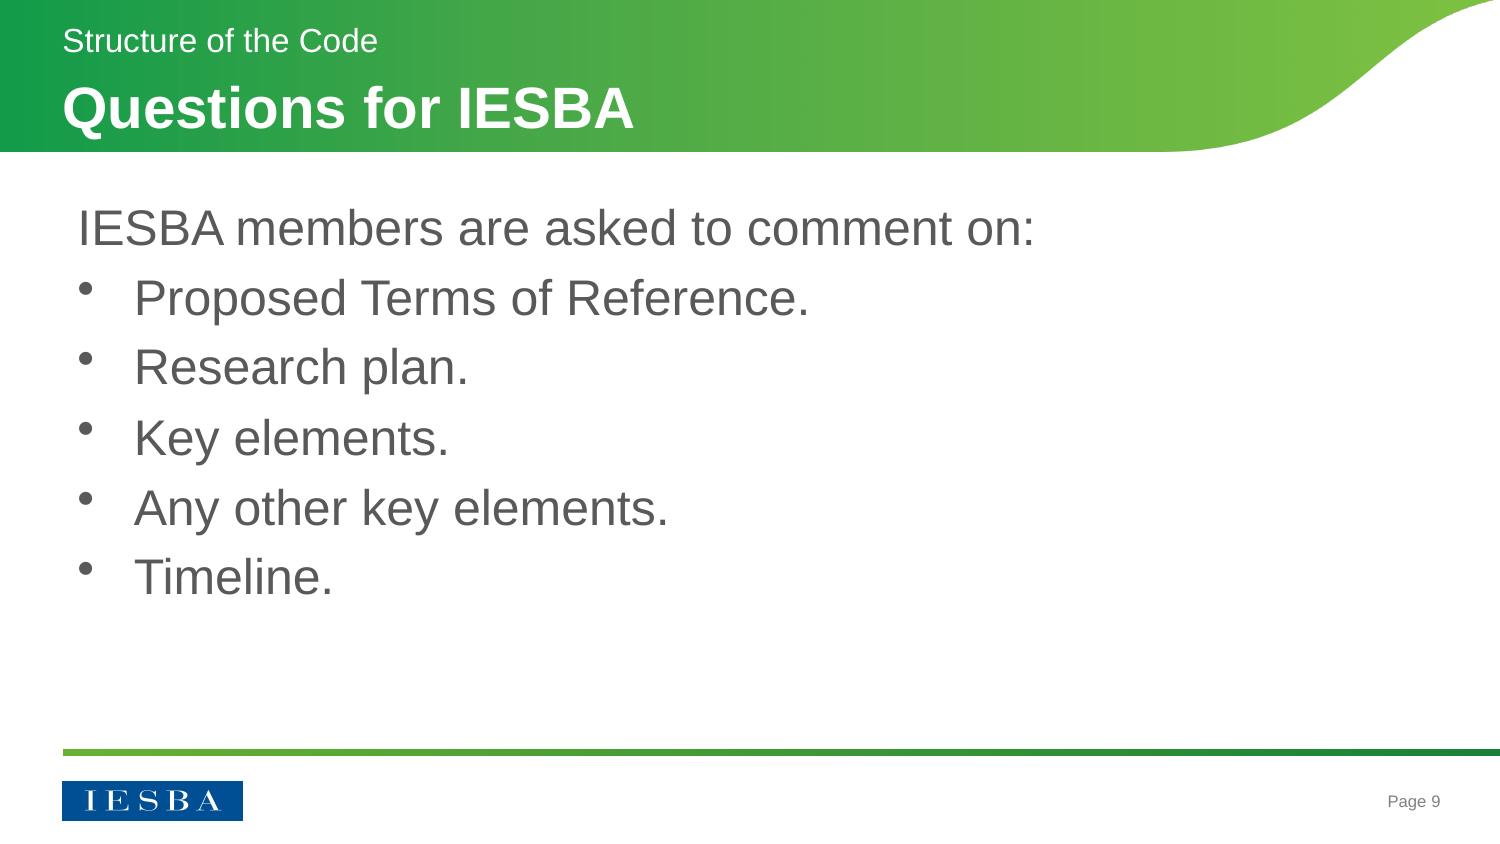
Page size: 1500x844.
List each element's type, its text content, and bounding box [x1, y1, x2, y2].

title Questions for IESBA [62, 71, 1300, 138]
list IESBA members are asked to comment on: Proposed Terms of Reference. Research plan. Key elements. Any other key elements. Timeline. [62, 187, 1450, 694]
picture [0, 0, 1497, 152]
subtitle Structure of the Code [62, 18, 650, 60]
picture [62, 781, 243, 821]
